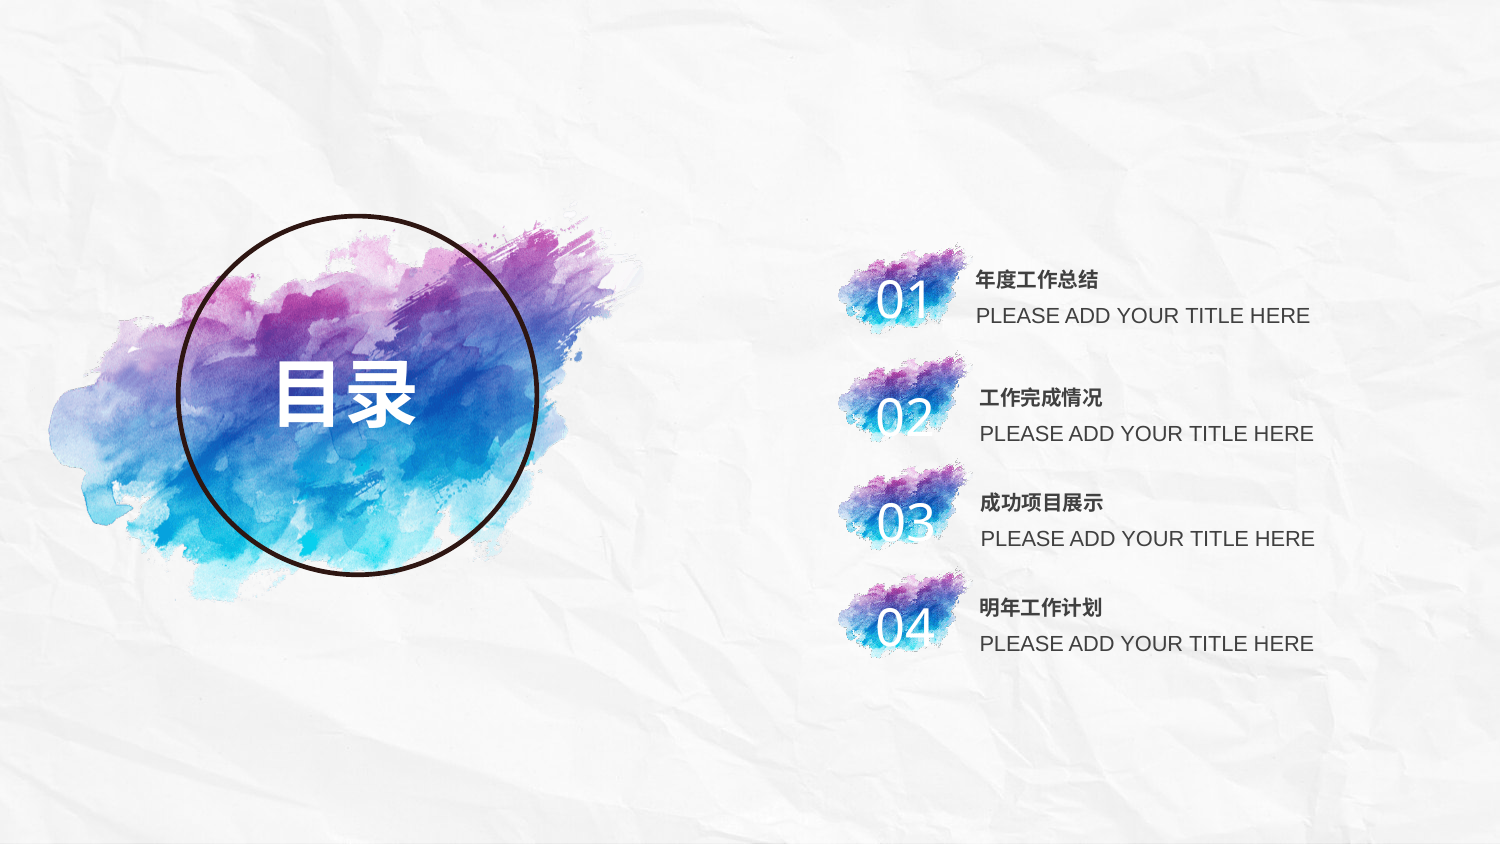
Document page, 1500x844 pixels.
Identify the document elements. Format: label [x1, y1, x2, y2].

text_box [920, 381, 1409, 452]
text_box [920, 591, 1409, 662]
picture [829, 348, 974, 450]
picture [829, 240, 974, 342]
text_box [916, 263, 1405, 334]
picture [829, 564, 974, 666]
text_box [921, 486, 1410, 557]
picture [8, 190, 644, 635]
picture [829, 456, 974, 558]
